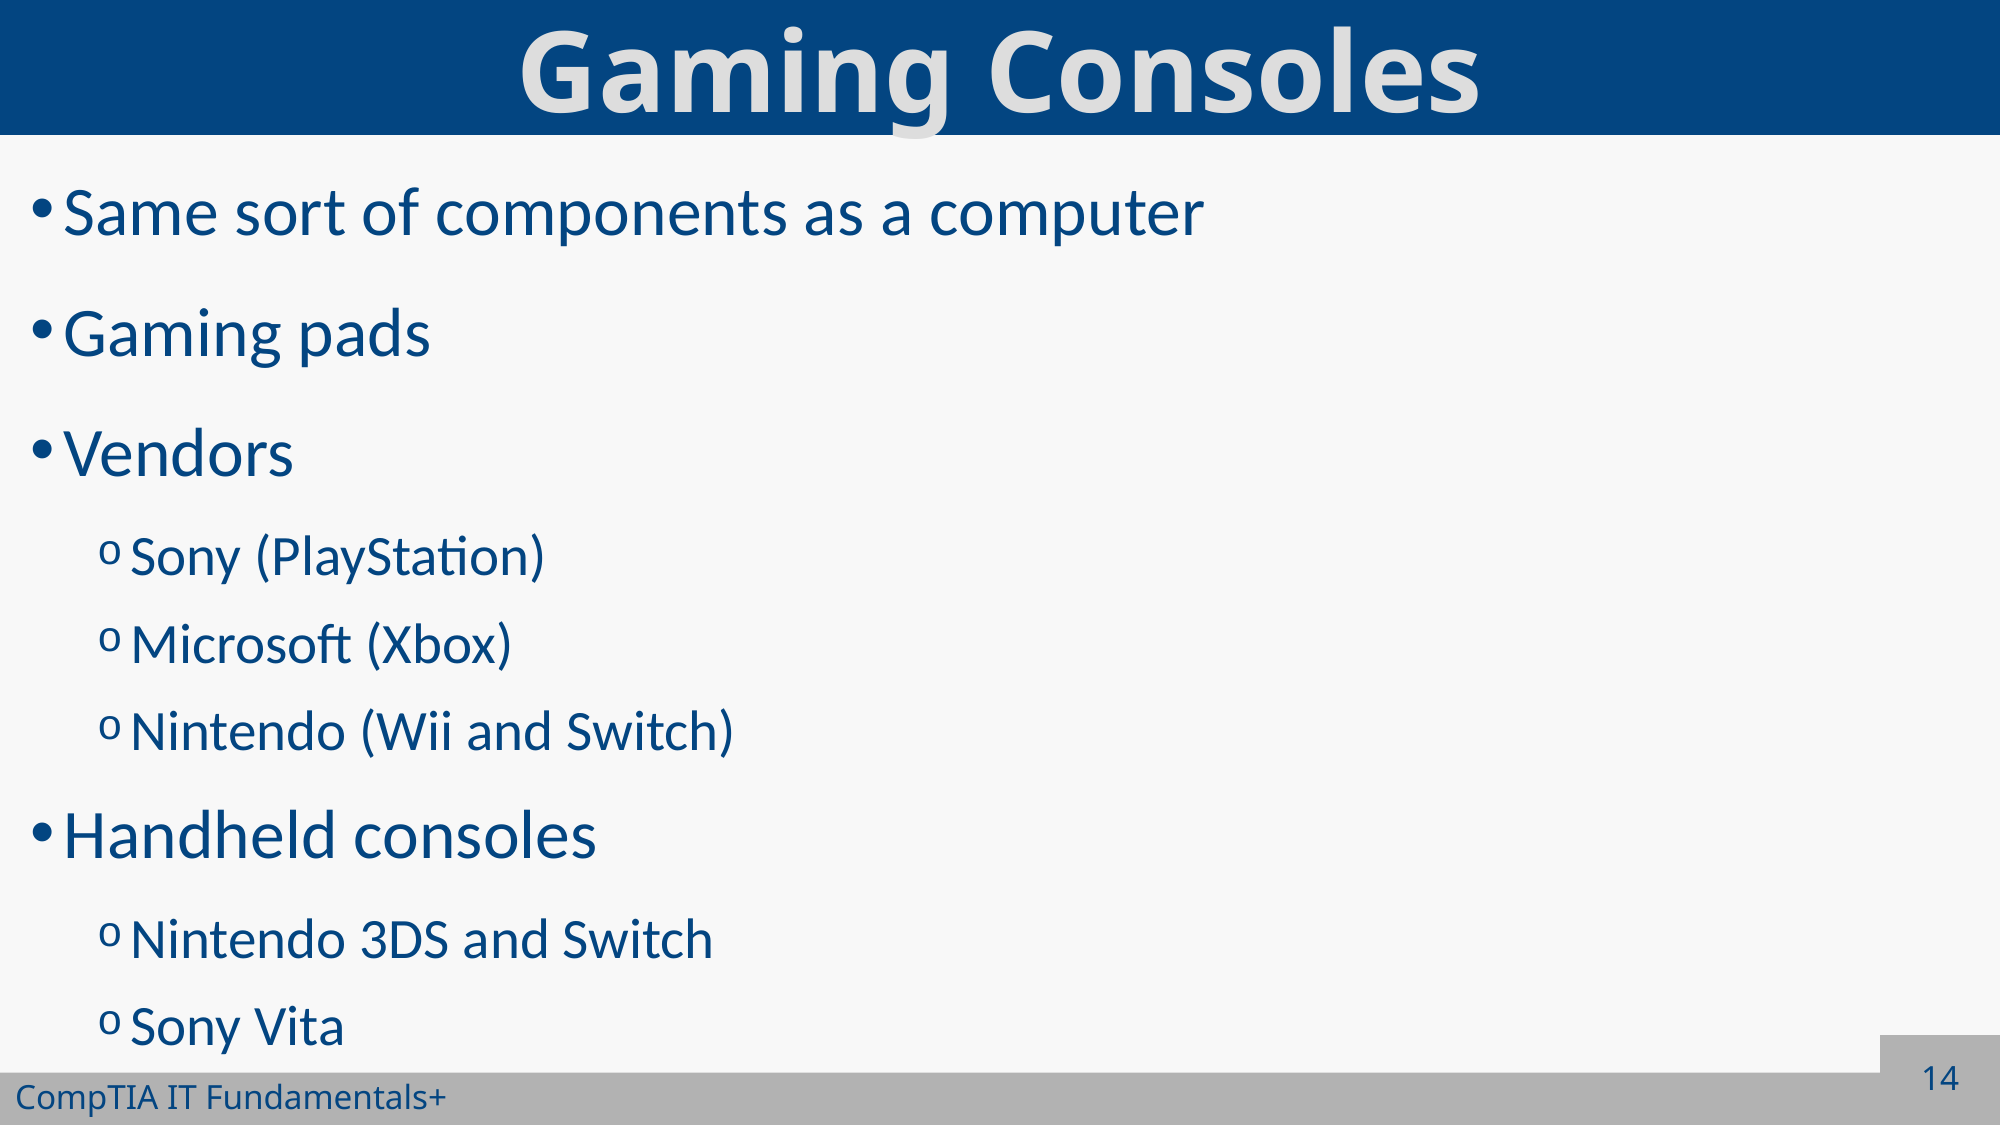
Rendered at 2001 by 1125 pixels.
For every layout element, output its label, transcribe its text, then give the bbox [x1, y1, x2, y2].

list Same sort of components as a computer Gaming pads Vendors Sony (PlayStation) Microsoft (Xbox) Nintendo (Wii and Switch) Handheld consoles Nintendo 3DS and Switch Sony Vita [15, 149, 1980, 1065]
footer CompTIA IT Fundamentals+ [0, 1072, 1880, 1125]
title Gaming Consoles [0, 0, 2000, 135]
slide_number 14 [1880, 1035, 2000, 1125]
